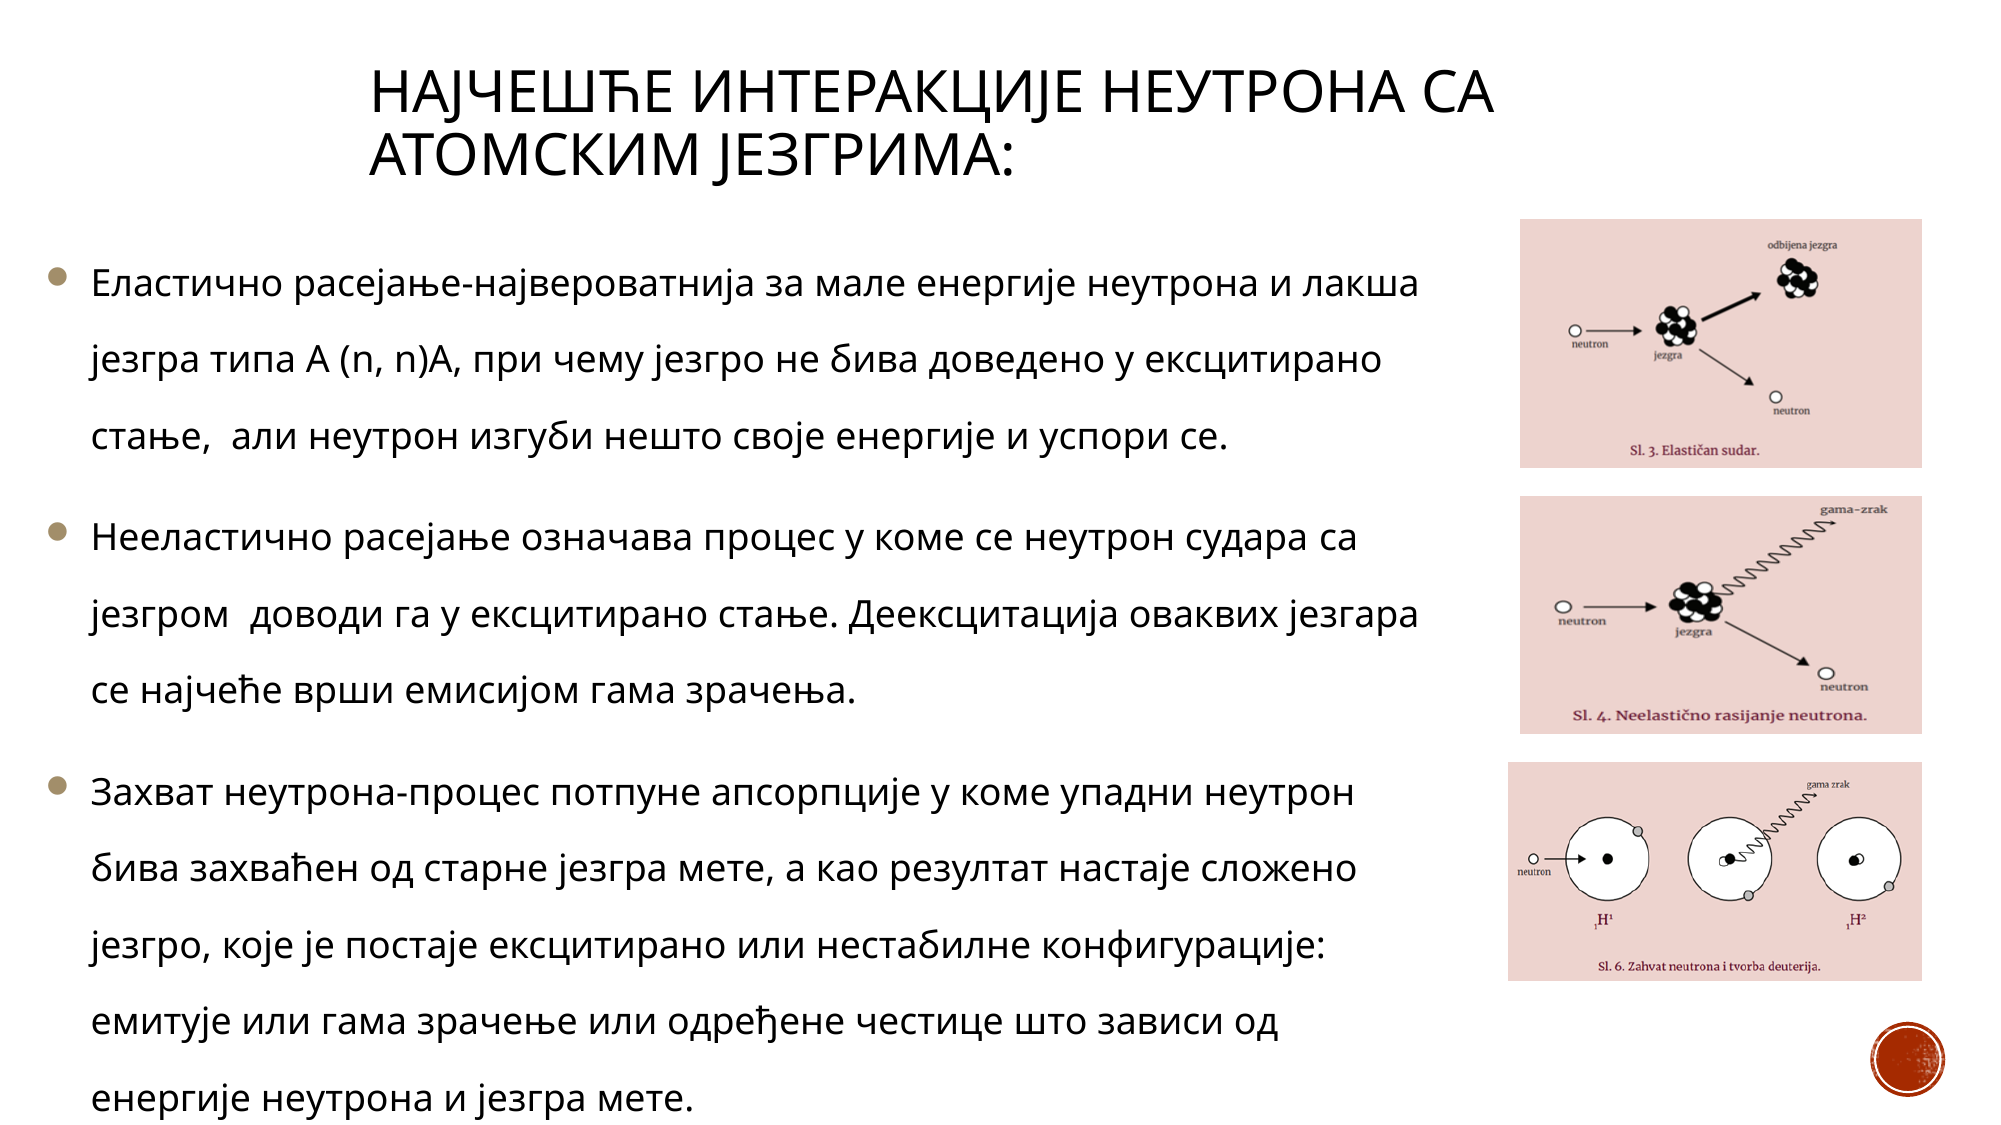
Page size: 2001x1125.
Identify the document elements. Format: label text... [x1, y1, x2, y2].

list Еластично расејање-највероватнија за мале енергије неутрона и лакша језгра типа А (n, n)A, при чему језгро не бива доведено у ексцитирано стање, али неутрон изгуби нешто своје енергије и успори се. Нееластично расејање означава процес у коме се неутрон судара са језгром доводи га у ексцитирано стање. Деексцитација оваквих језгара се најчеће врши емисијом гама зрачења. Захват неутрона-процес потпуне апсорпције у коме упадни неутрон бива захваћен од старне језгра мете, а као резултат настаје сложено језгро, које је постаје ексцитирано или нестабилне конфигурације: емитује или гама зрачење или одређене честице што зависи од енергије неутрона и језгра мете. [30, 220, 1456, 1106]
picture [1520, 219, 1922, 468]
picture [1508, 762, 1922, 981]
title Најчешће интеракције неутрона са атомским језгрима: [354, 30, 1686, 220]
picture [1520, 496, 1922, 734]
